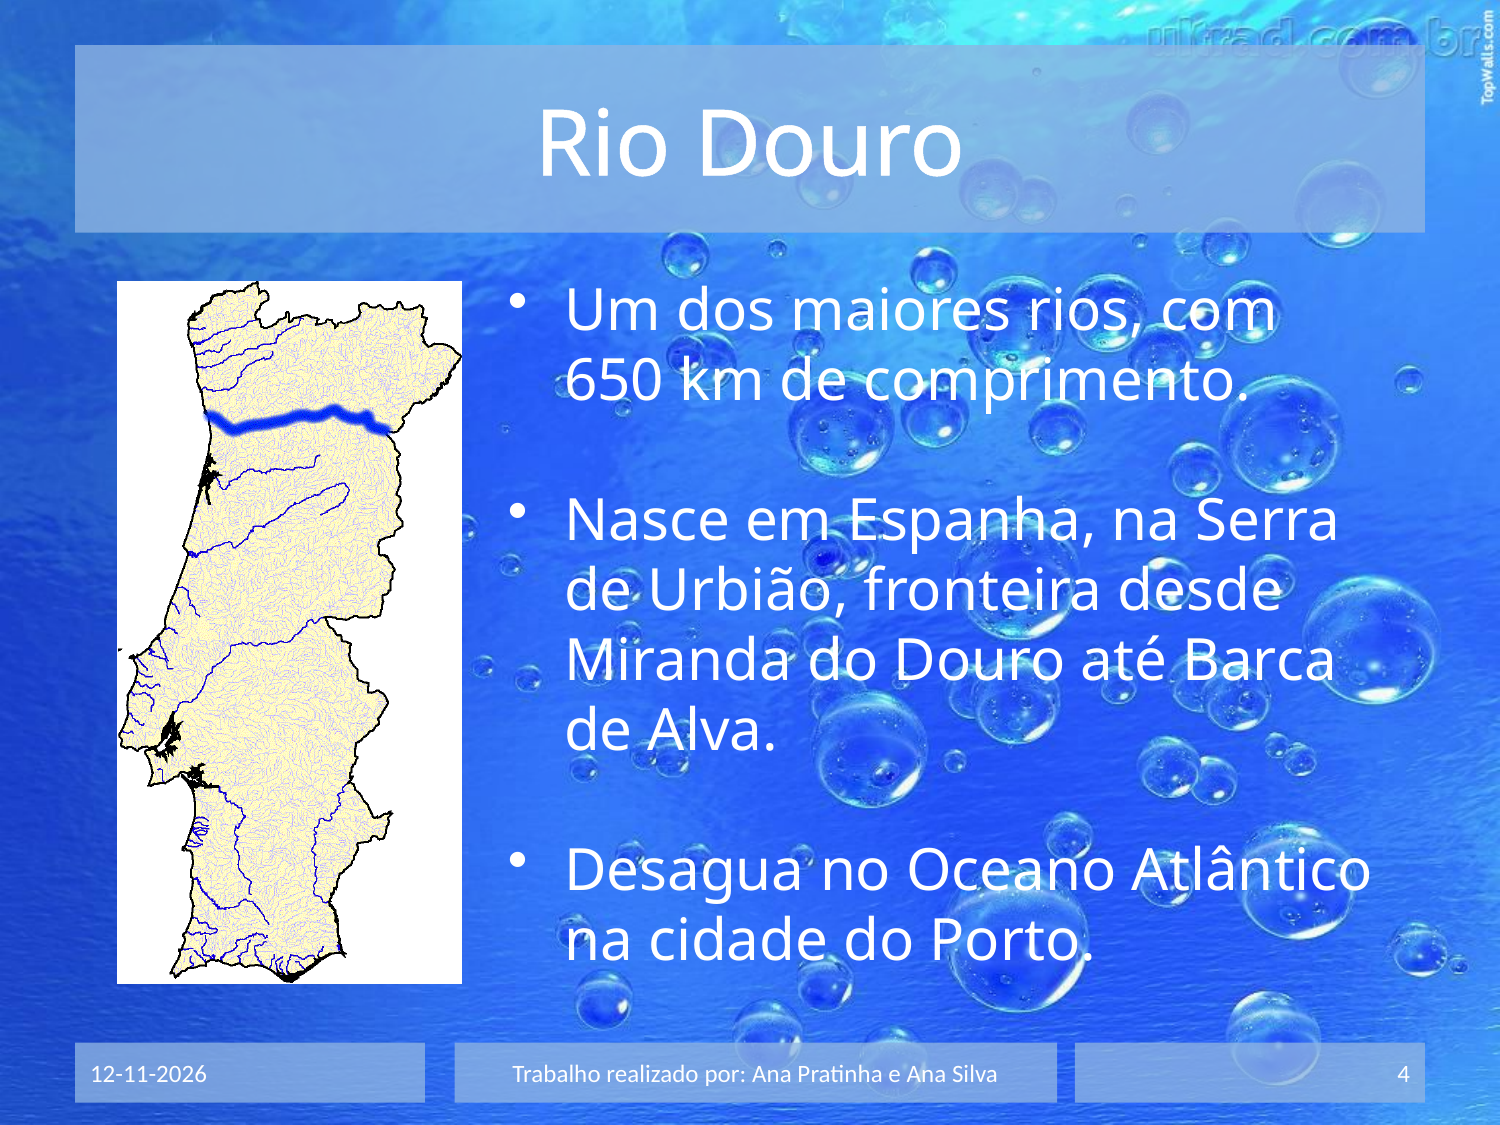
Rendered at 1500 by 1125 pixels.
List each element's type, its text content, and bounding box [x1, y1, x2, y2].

title Rio Douro [75, 45, 1425, 233]
slide_number 4 [1074, 1042, 1425, 1103]
text_box Um dos maiores rios, com 650 km de comprimento. Nasce em Espanha, na Serra de Urbião, fronteira desde Miranda do Douro até Barca de Alva. Desagua no Oceano Atlântico na cidade do Porto. [492, 264, 1404, 707]
picture [0, 0, 1500, 1125]
footer Trabalho realizado por: Ana Pratinha e Ana Silva [454, 1042, 1058, 1103]
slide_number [75, 1042, 425, 1103]
